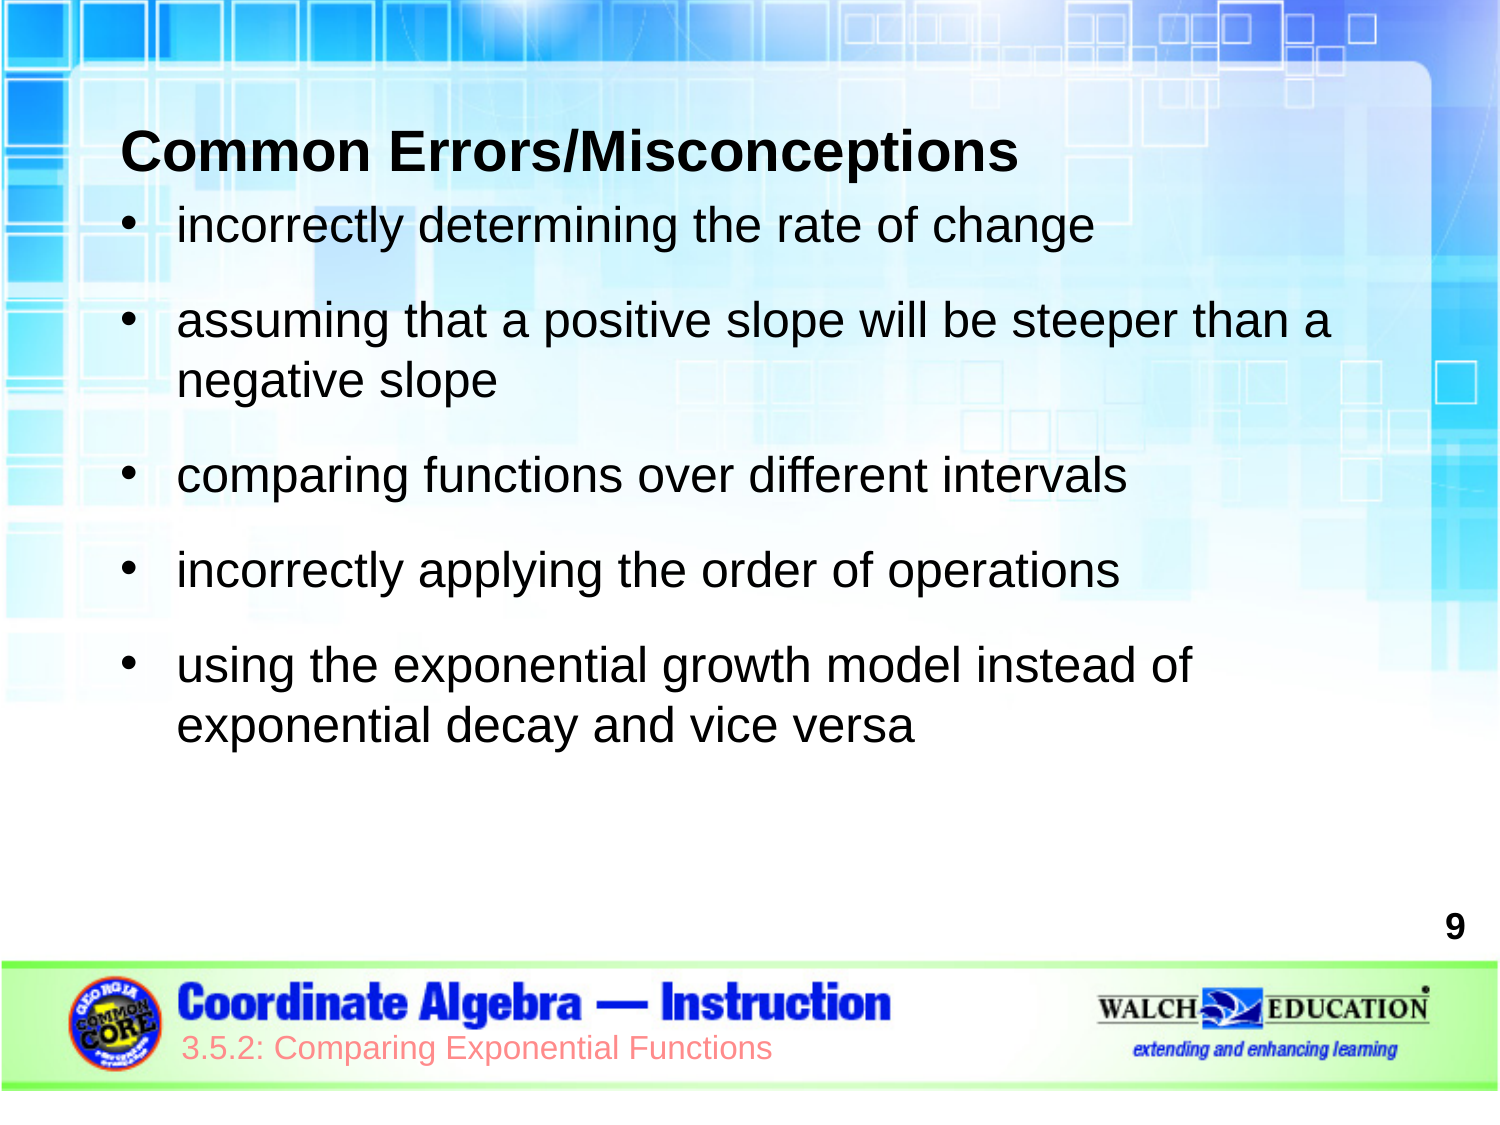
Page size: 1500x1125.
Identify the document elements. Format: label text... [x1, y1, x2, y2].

subtitle Common Errors/Misconceptions incorrectly determining the rate of change assuming that a positive slope will be steeper than a negative slope comparing functions over different intervals incorrectly applying the order of operations using the exponential growth model instead of exponential decay and vice versa [105, 105, 1394, 925]
slide_number 9 [1361, 901, 1481, 949]
picture [1, 0, 1500, 1091]
footer 3.5.2: Comparing Exponential Functions [166, 1024, 1080, 1069]
